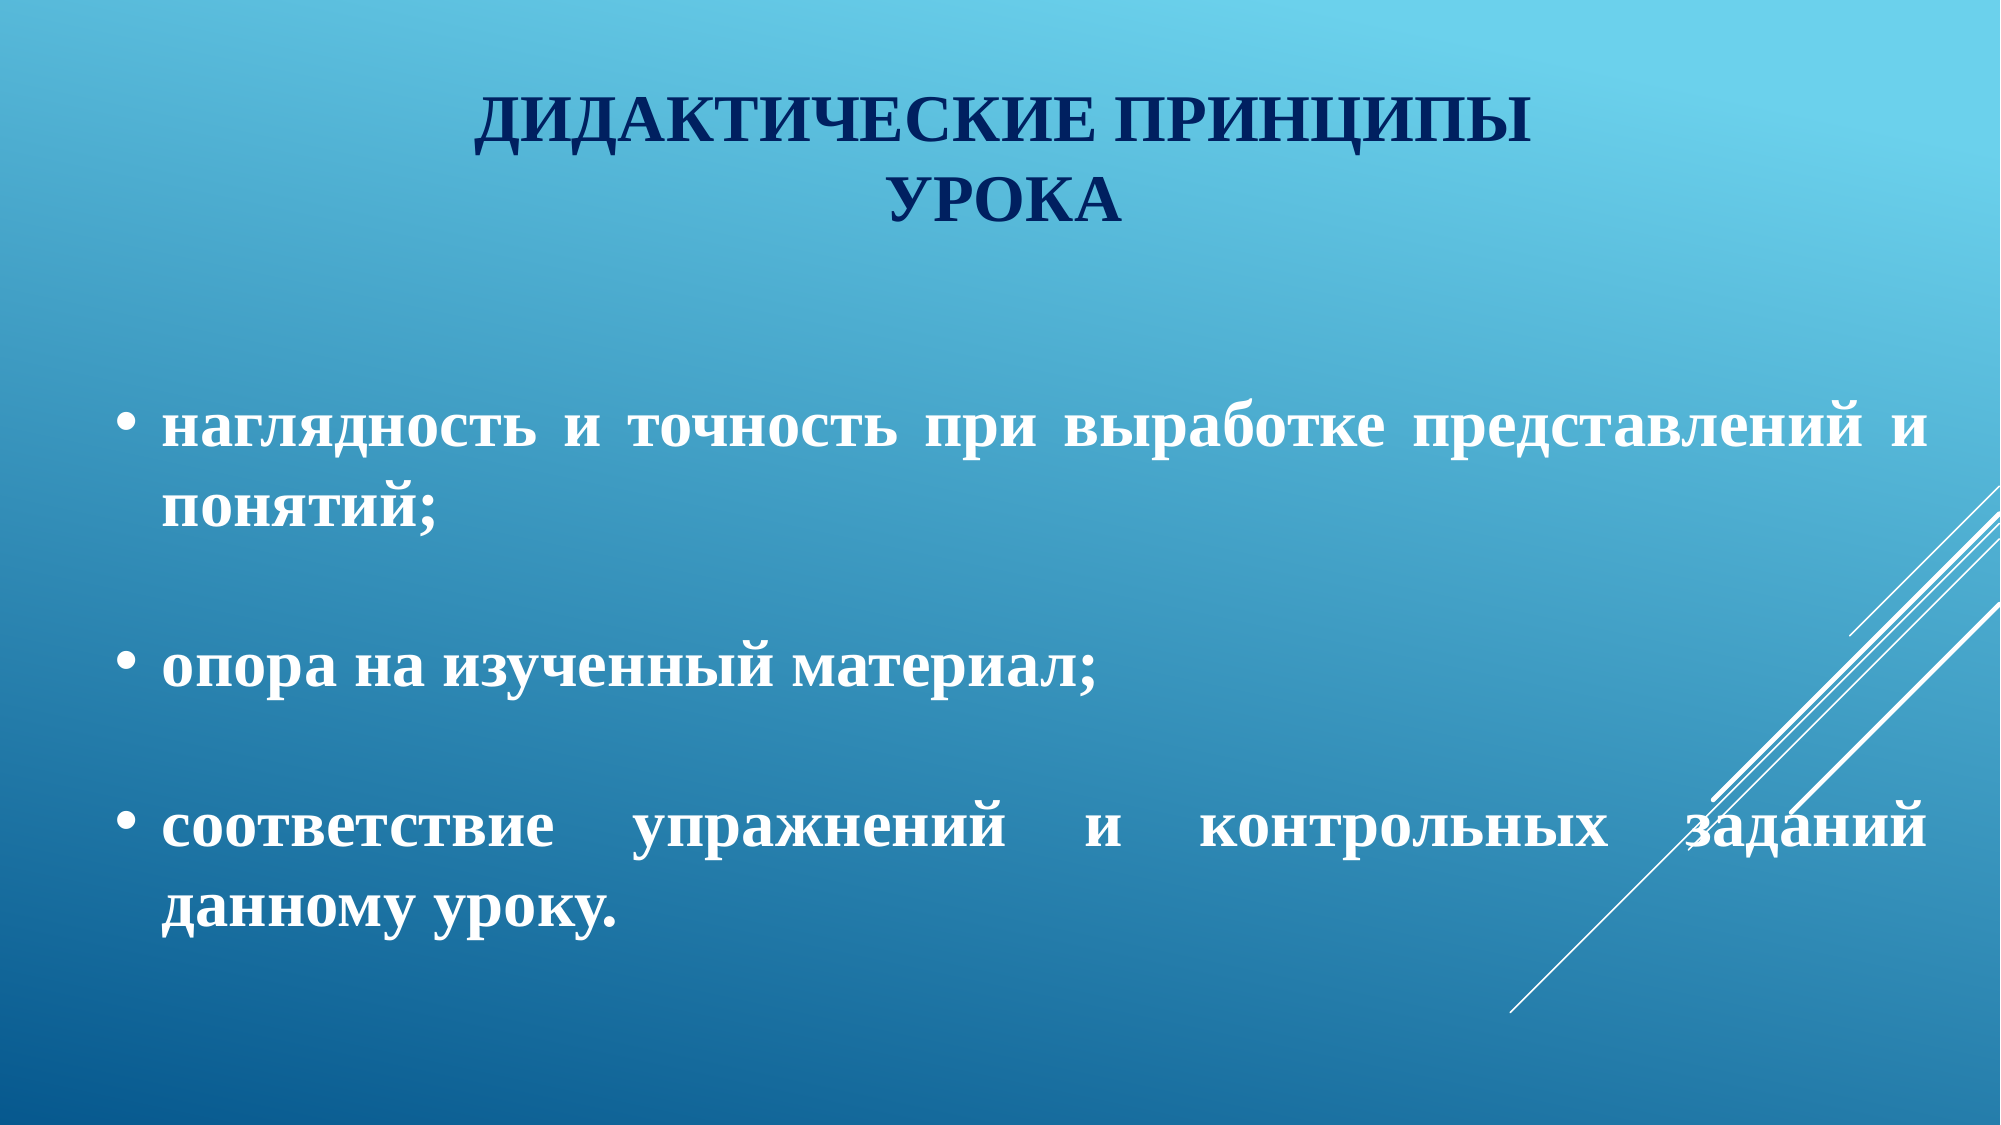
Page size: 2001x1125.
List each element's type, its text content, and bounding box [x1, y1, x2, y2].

title Дидактические принципы урока [342, 71, 1665, 239]
text_box наглядность и точность при выработке представлений и понятий; опора на изученный материал; соответствие упражнений и контрольных заданий данному уроку. [99, 372, 1946, 947]
